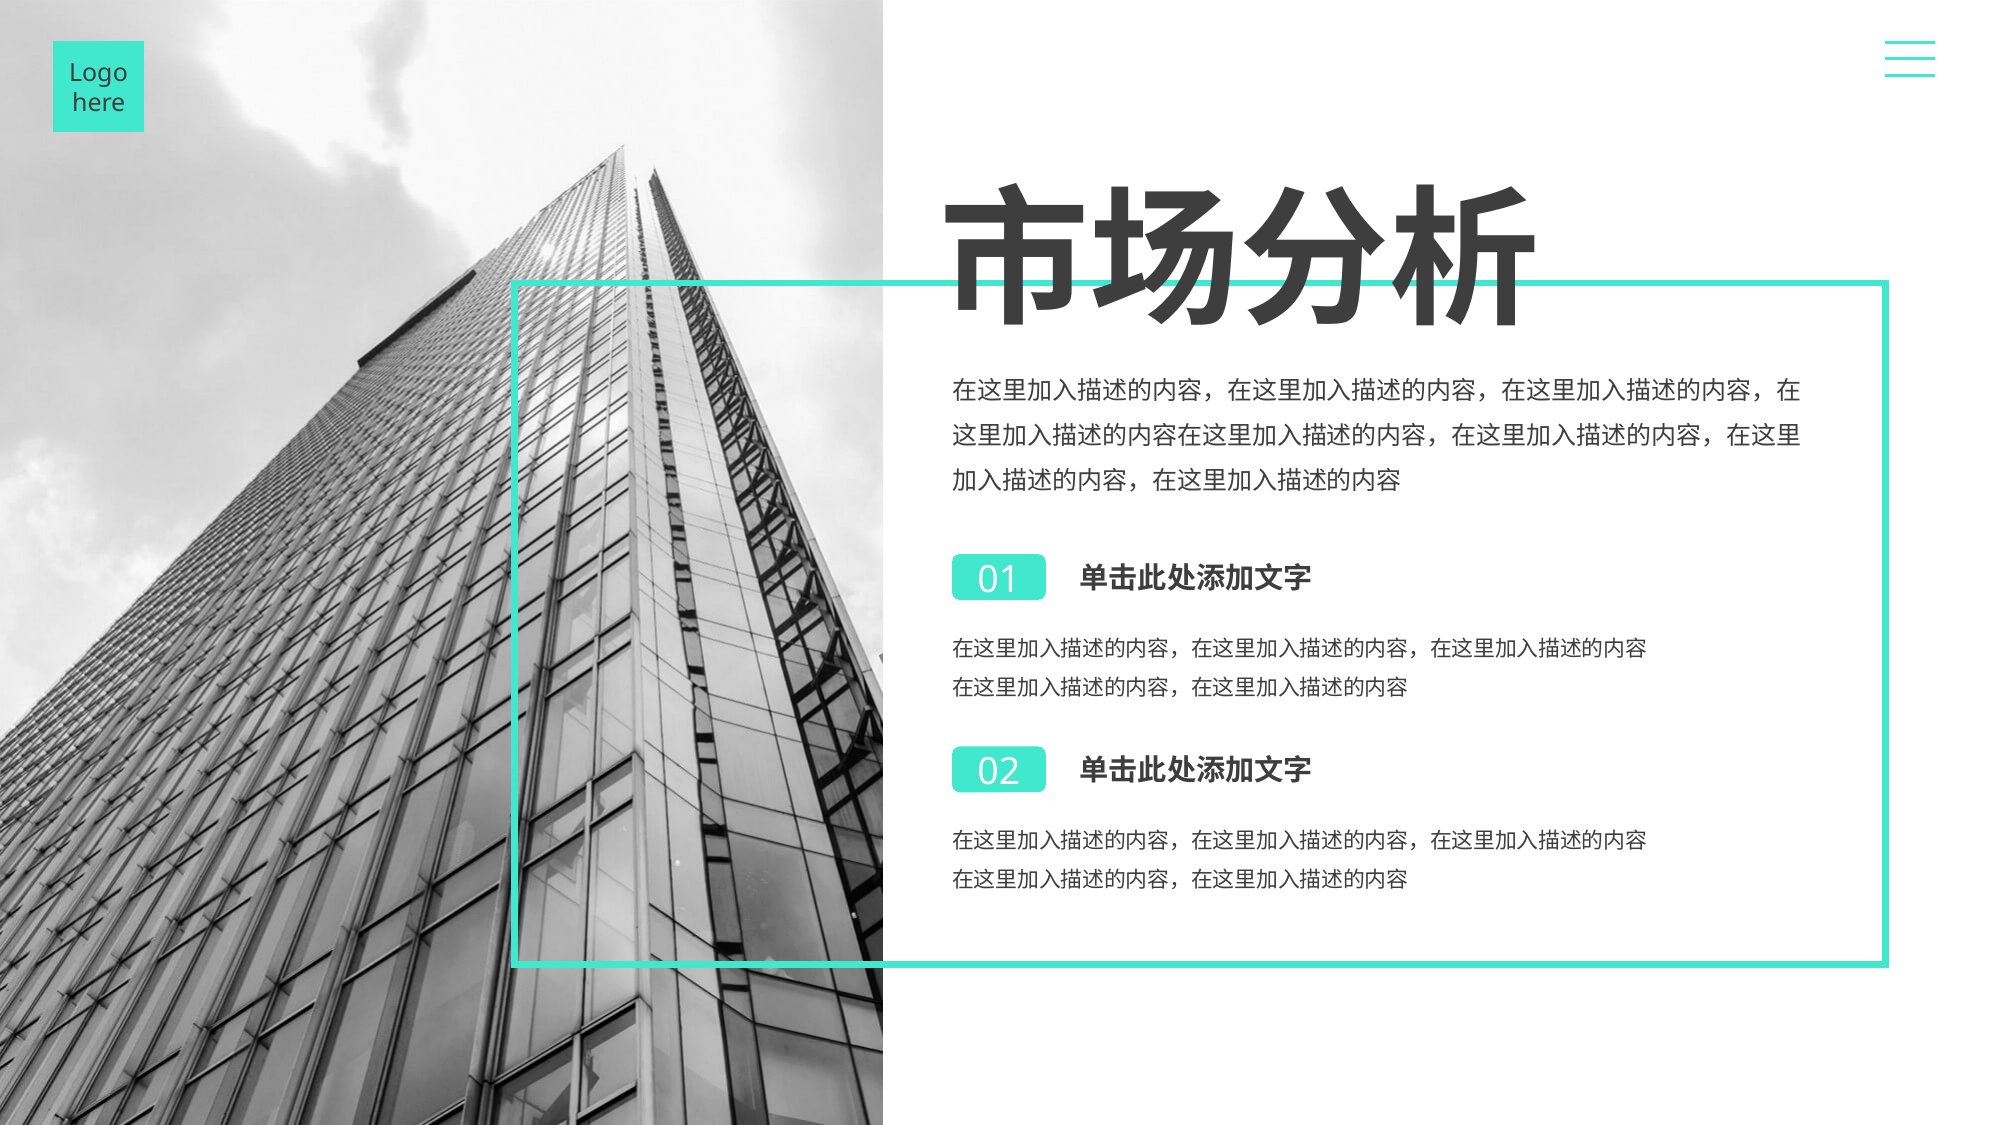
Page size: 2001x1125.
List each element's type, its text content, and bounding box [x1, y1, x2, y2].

text_box [883, 282, 1886, 965]
text_box 在这里加入描述的内容，在这里加入描述的内容，在这里加入描述的内容 在这里加入描述的内容，在这里加入描述的内容 [937, 806, 1800, 900]
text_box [54, 42, 1936, 132]
text_box 在这里加入描述的内容，在这里加入描述的内容，在这里加入描述的内容 在这里加入描述的内容，在这里加入描述的内容 [937, 613, 1800, 708]
text_box 在这里加入描述的内容，在这里加入描述的内容，在这里加入描述的内容，在这里加入描述的内容在这里加入描述的内容，在这里加入描述的内容，在这里加入描述的内容，在这里加入描述的内容 [937, 352, 1821, 502]
text_box 市场分析 [924, 155, 1780, 351]
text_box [951, 744, 1436, 795]
picture [0, 0, 883, 1125]
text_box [951, 551, 1436, 603]
